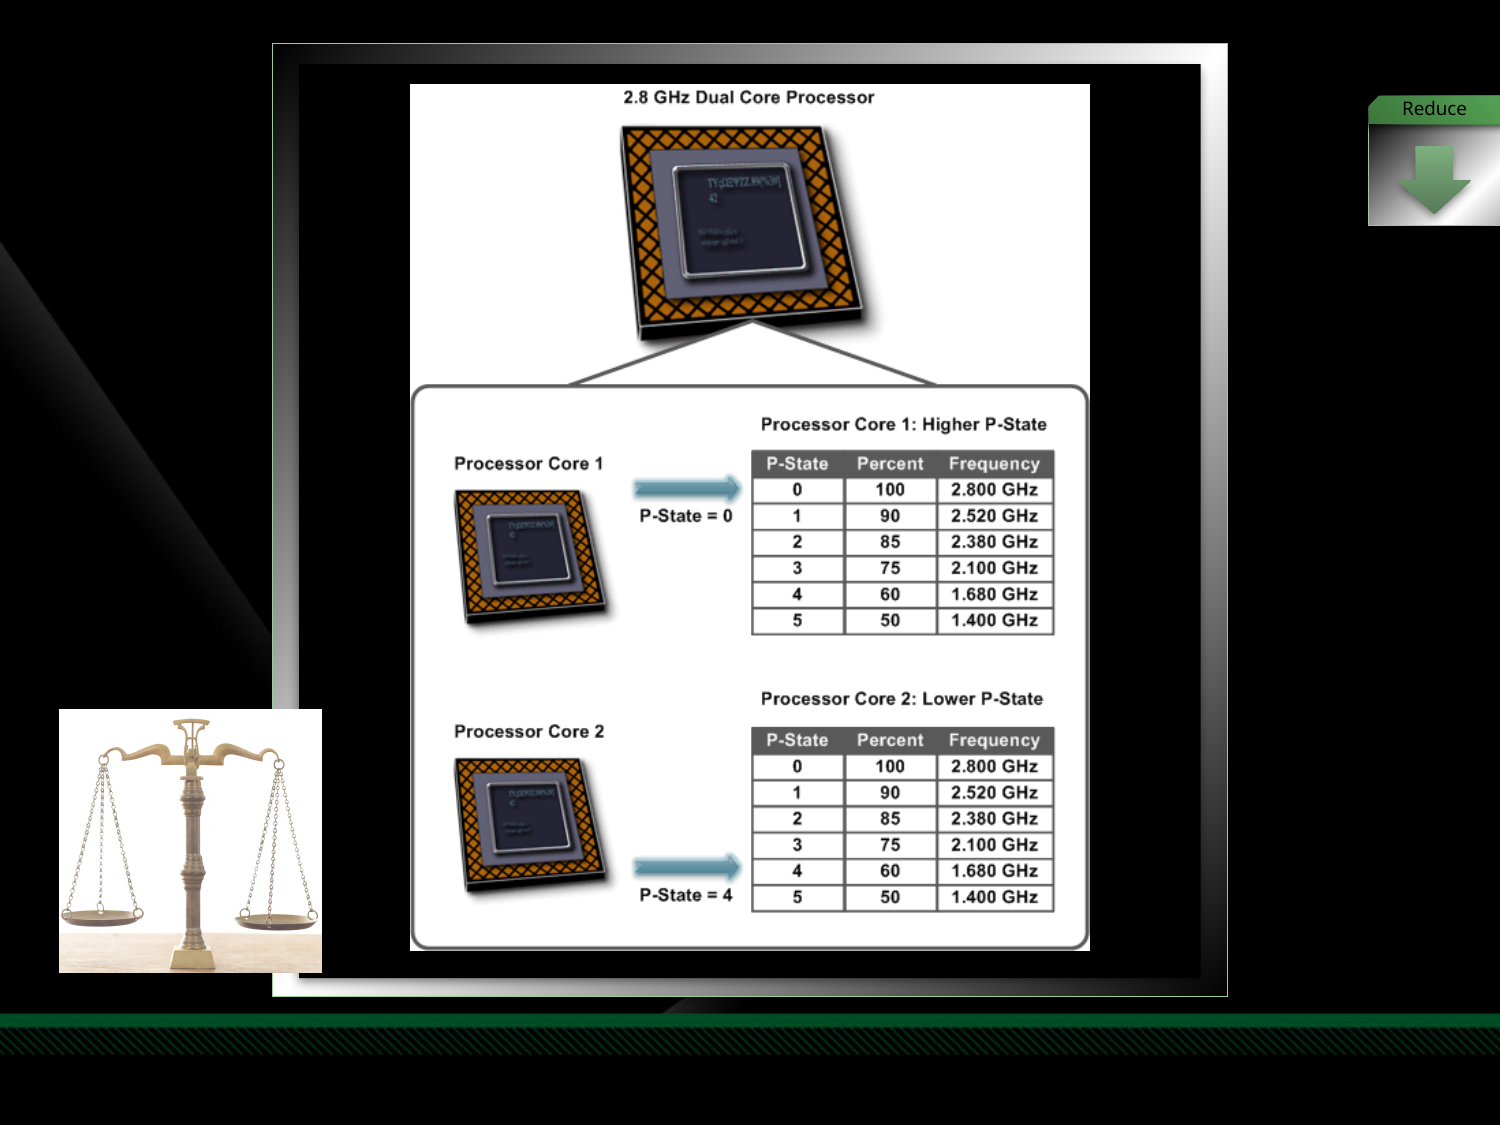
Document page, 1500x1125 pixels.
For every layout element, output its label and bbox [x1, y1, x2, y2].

text_box [1368, 89, 1500, 227]
text_box [299, 64, 1201, 979]
text_box [272, 43, 1228, 997]
picture [0, 0, 1500, 1125]
